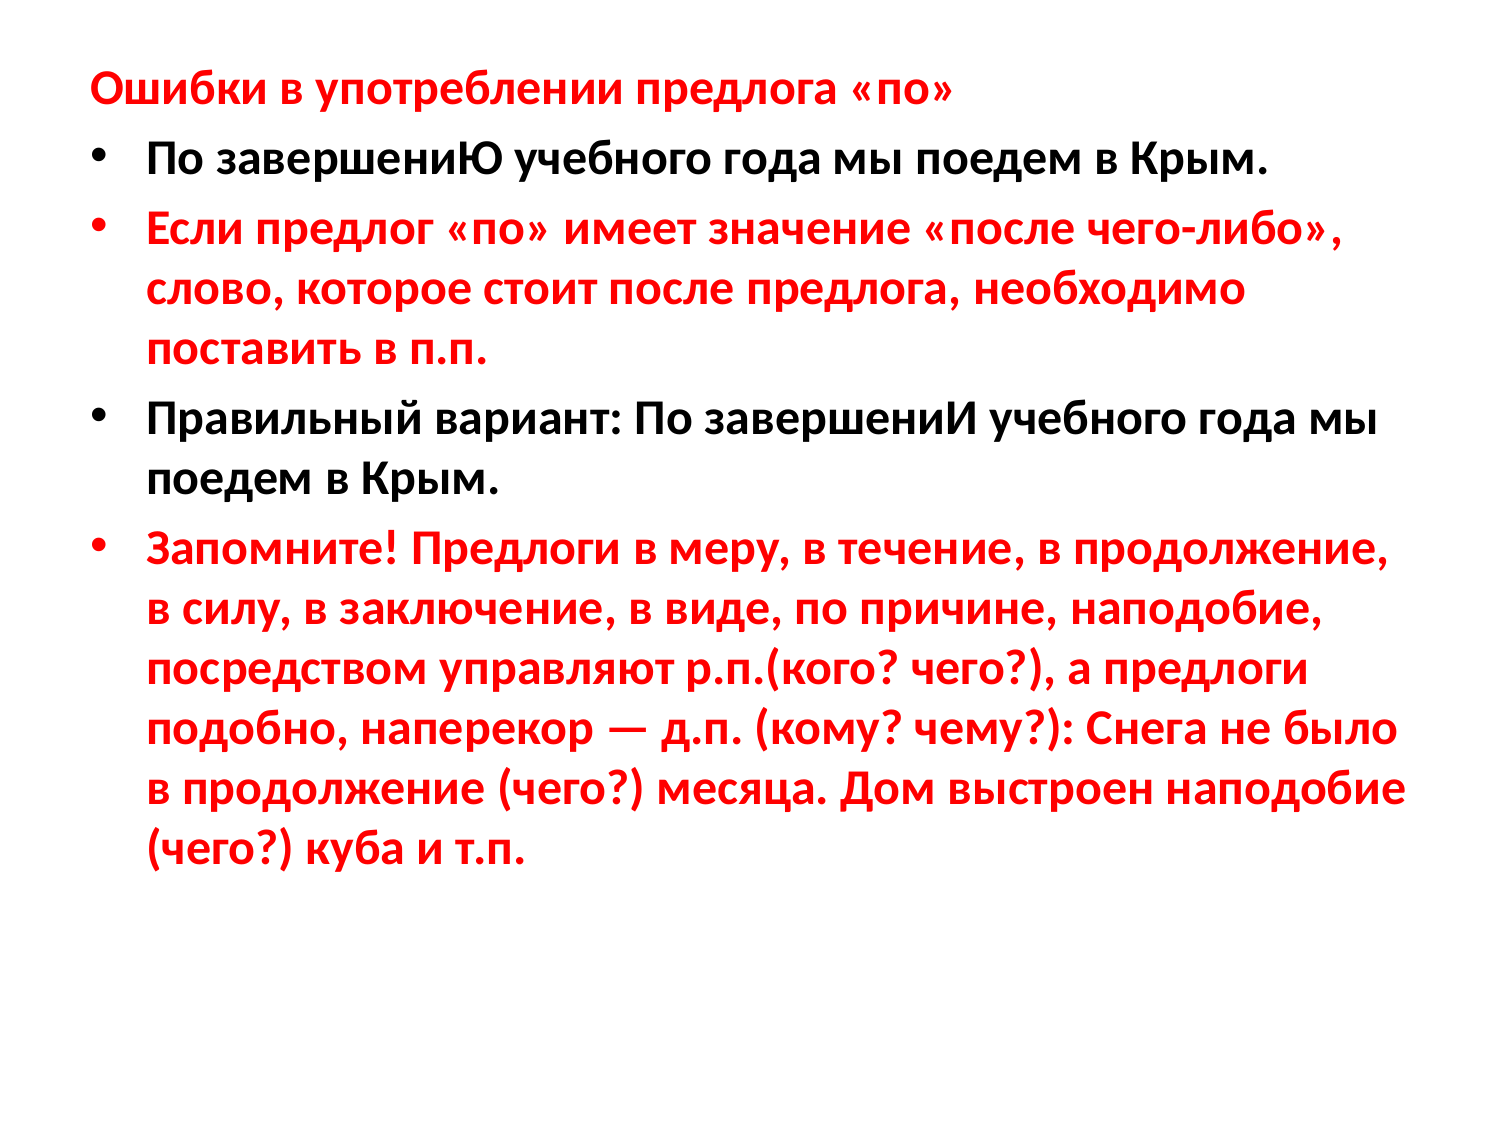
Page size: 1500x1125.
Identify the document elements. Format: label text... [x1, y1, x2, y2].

list Ошибки в употреблении предлога «по» По завершениЮ учебного года мы поедем в Крым. Если предлог «по» имеет значение «после чего-либо», слово, которое стоит после предлога, необходимо поставить в п.п. Правильный вариант: По завершениИ учебного года мы поедем в Крым. Запомните! Предлоги в меру, в течение, в продолжение, в силу, в заключение, в виде, по причине, наподобие, посредством управляют р.п.(кого? чего?), а предлоги подобно, наперекор — д.п. (кому? чему?): Снега не было в продолжение (чего?) месяца. Дом выстроен наподобие (чего?) куба и т.п. [75, 46, 1425, 1005]
